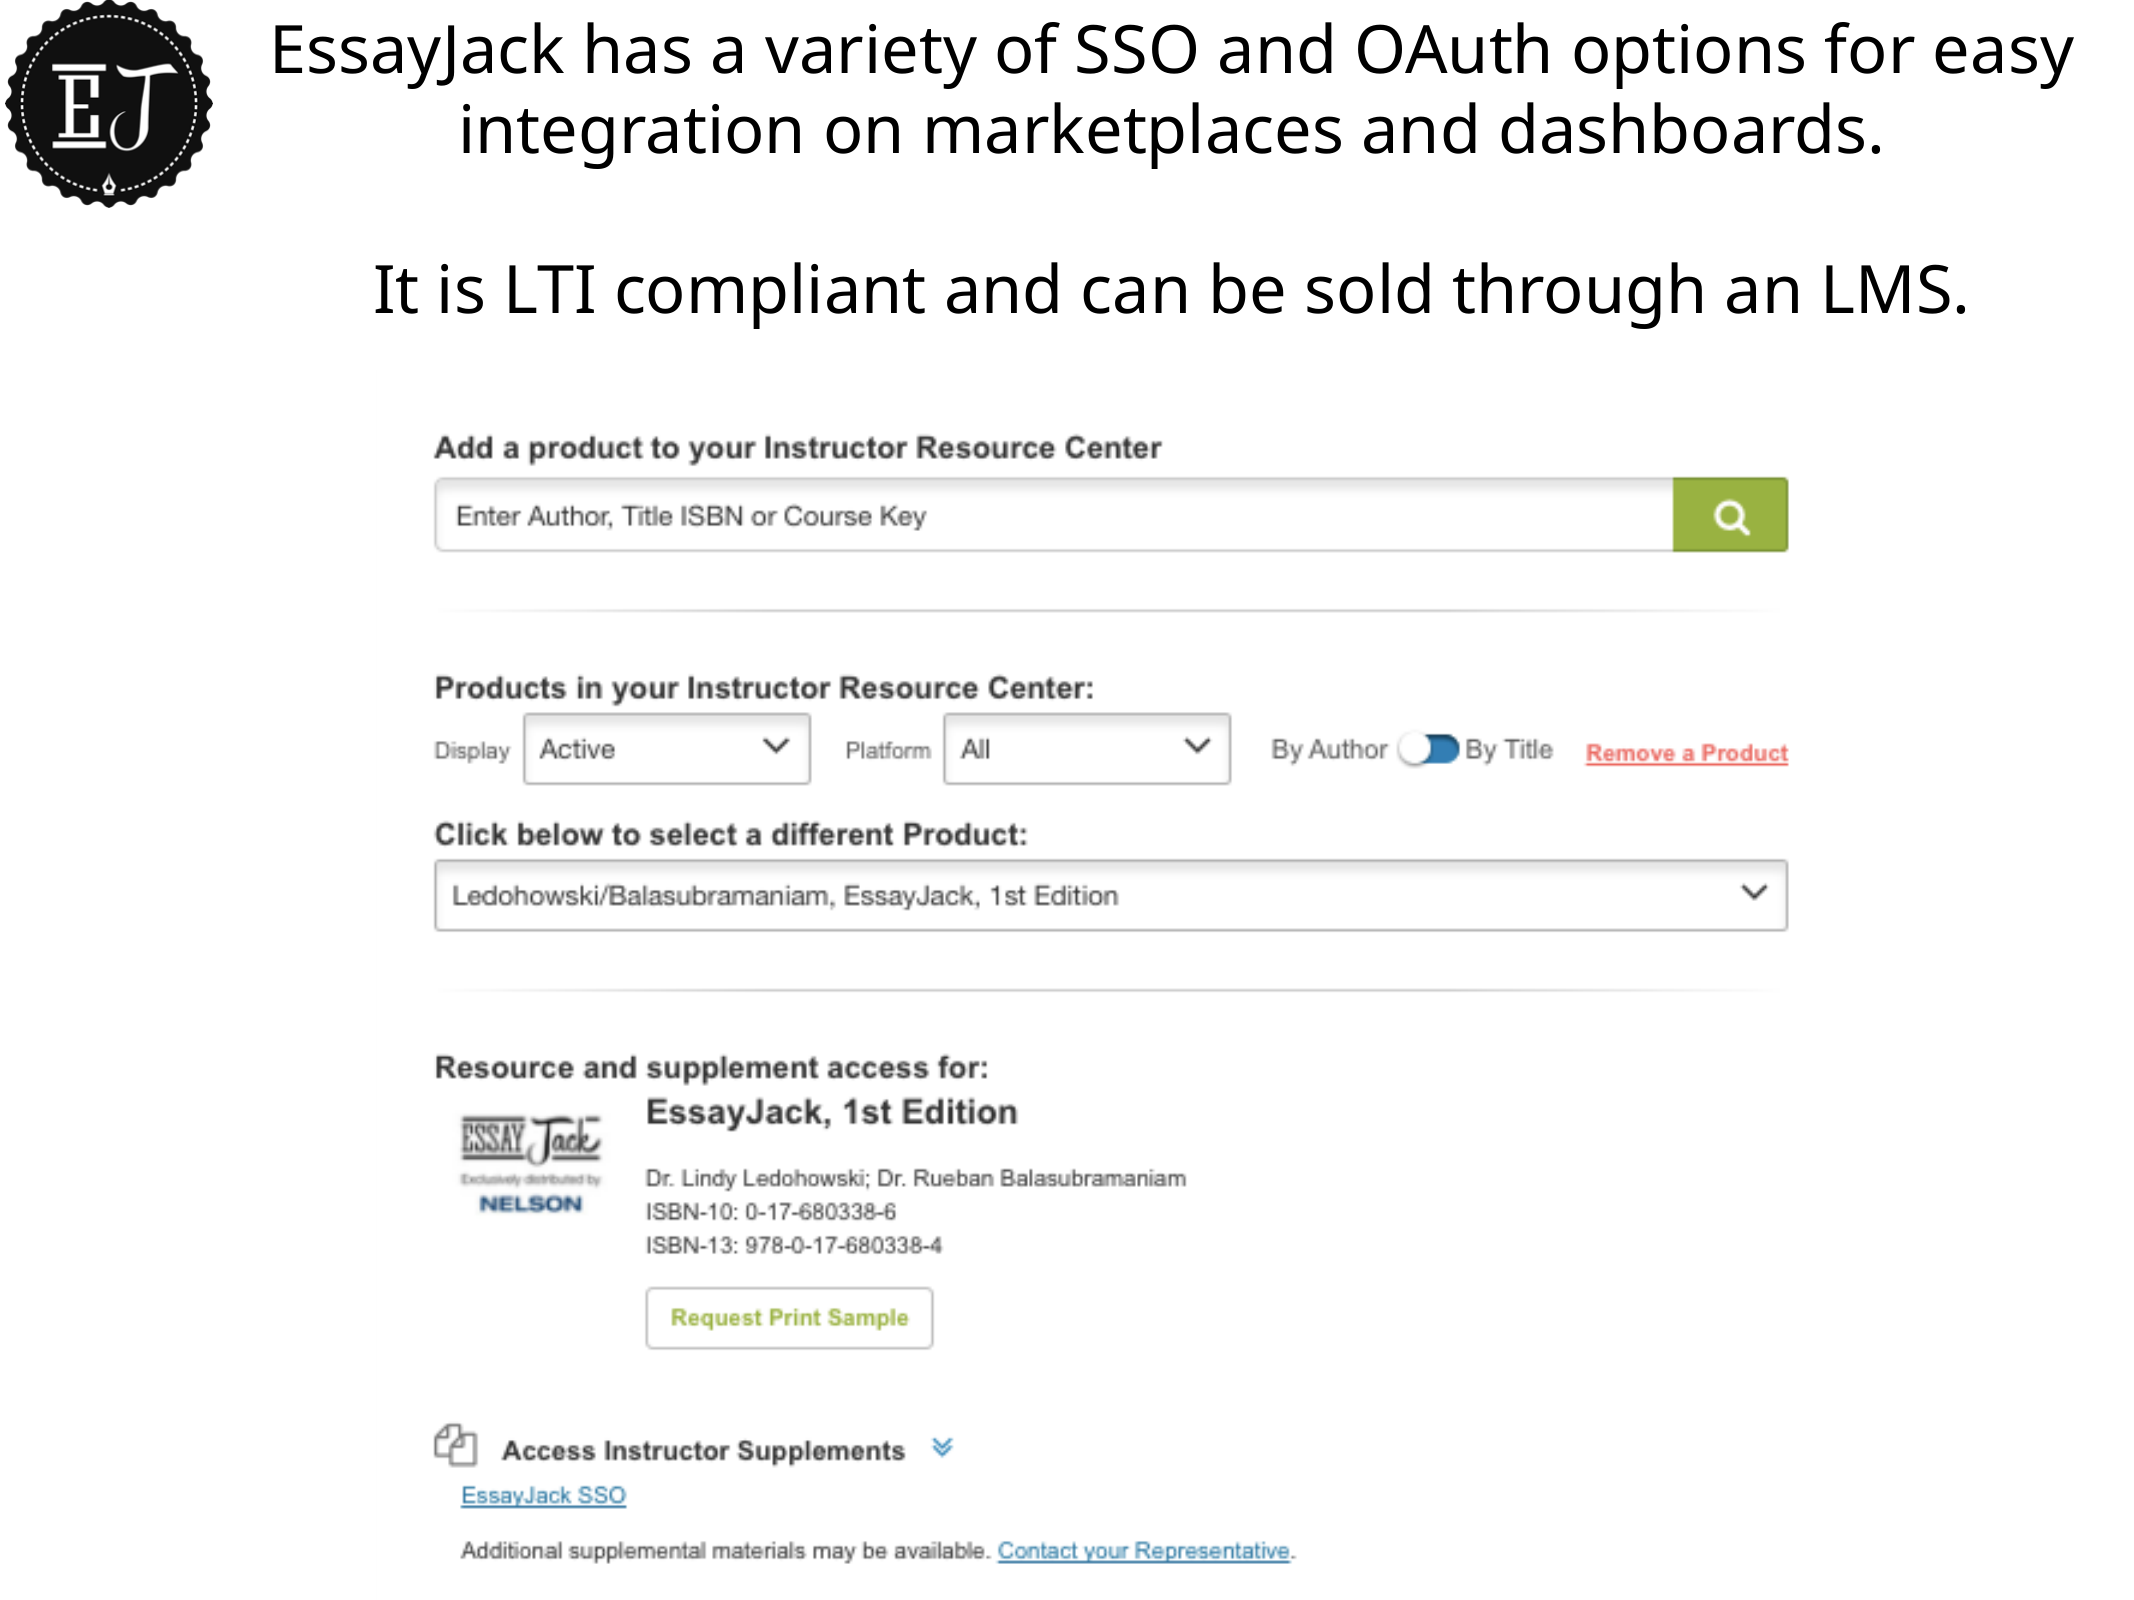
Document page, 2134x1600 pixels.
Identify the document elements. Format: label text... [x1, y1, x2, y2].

picture [374, 370, 1826, 1600]
picture [5, 0, 213, 208]
text_box EssayJack has a variety of SSO and OAuth options for easy integration on marketplaces and dashboards. It is LTI compliant and can be sold through an LMS. [212, 0, 2134, 335]
